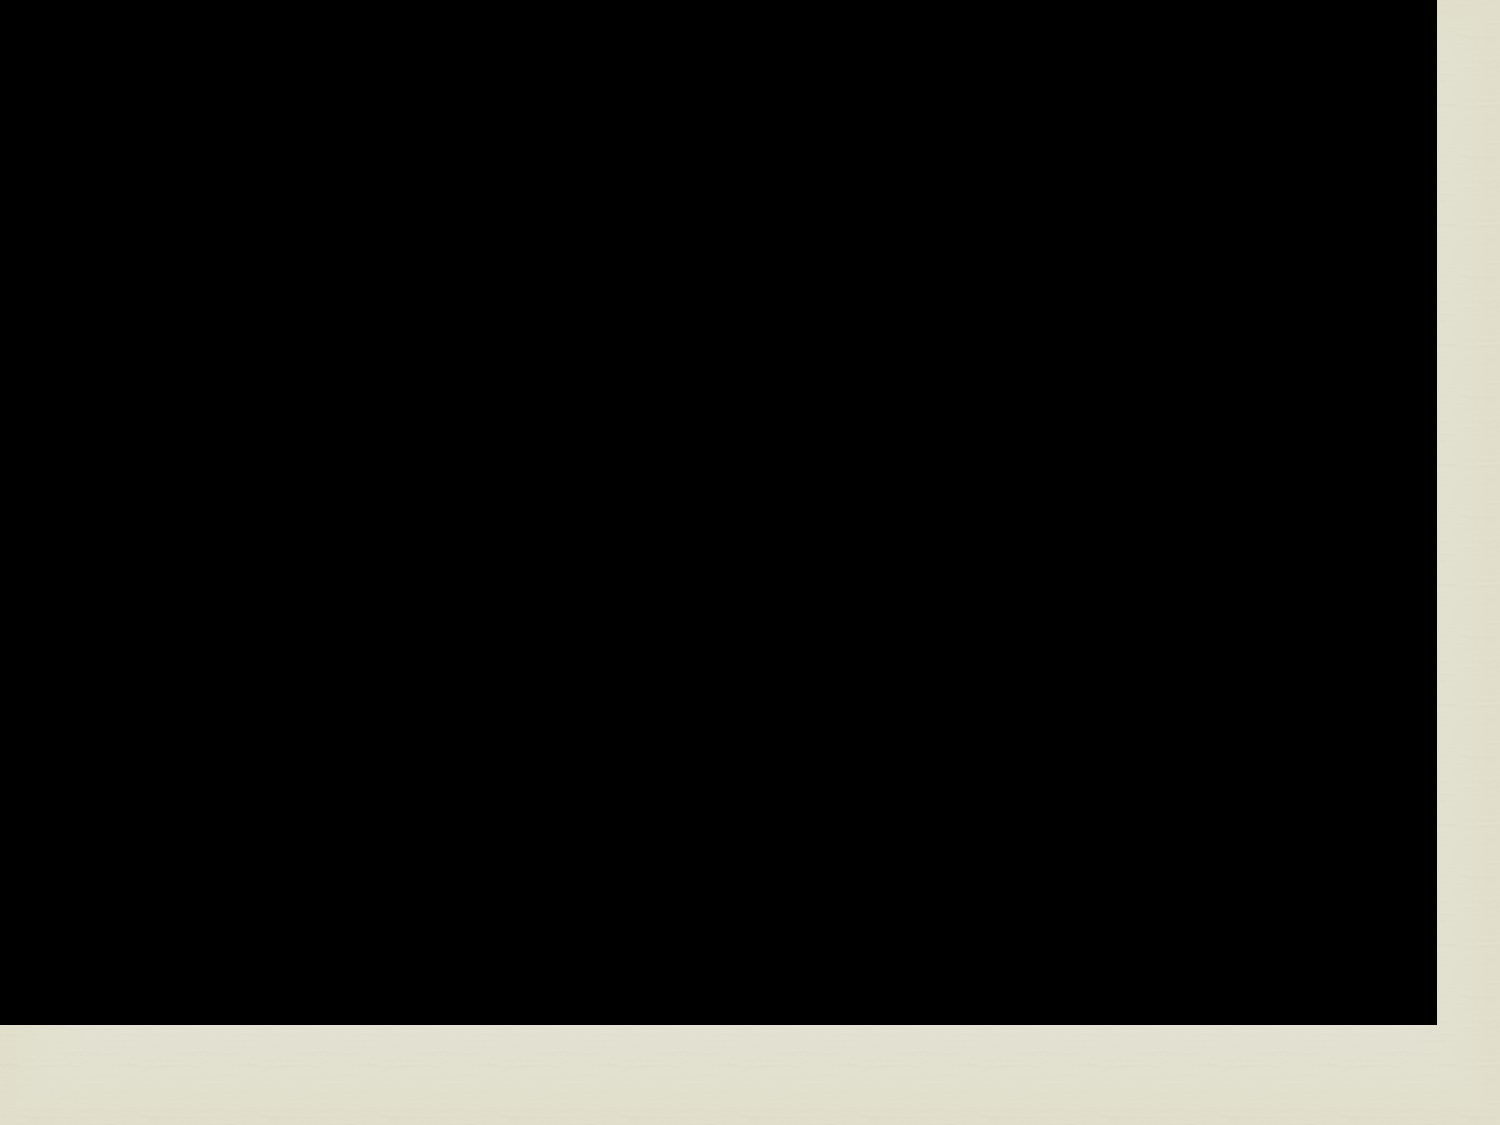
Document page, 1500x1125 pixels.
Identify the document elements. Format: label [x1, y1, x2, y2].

text_box [0, 0, 1438, 1026]
